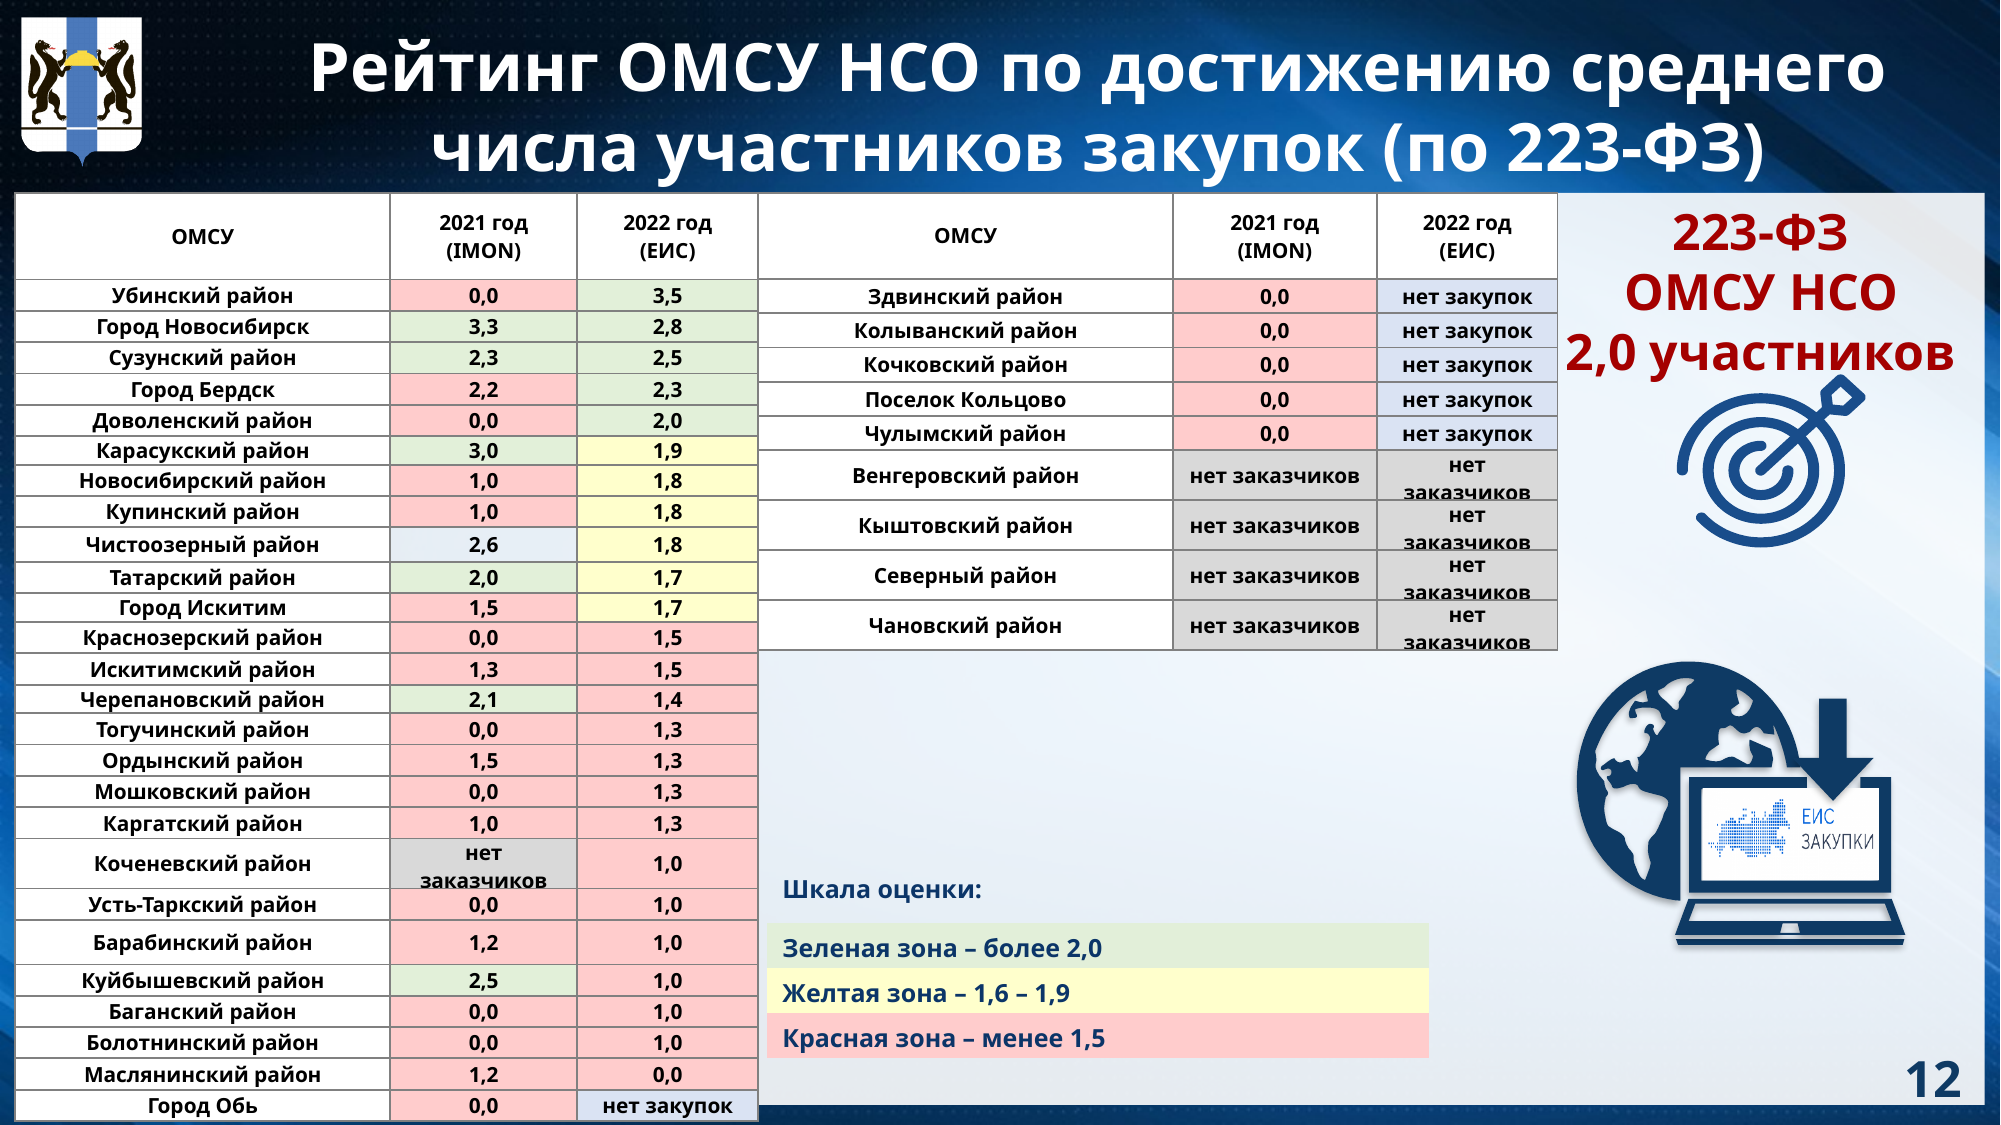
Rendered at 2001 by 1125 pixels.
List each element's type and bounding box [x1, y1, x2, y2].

text_box [1576, 661, 1906, 946]
picture [0, 0, 2000, 1125]
text_box [1676, 374, 1866, 548]
